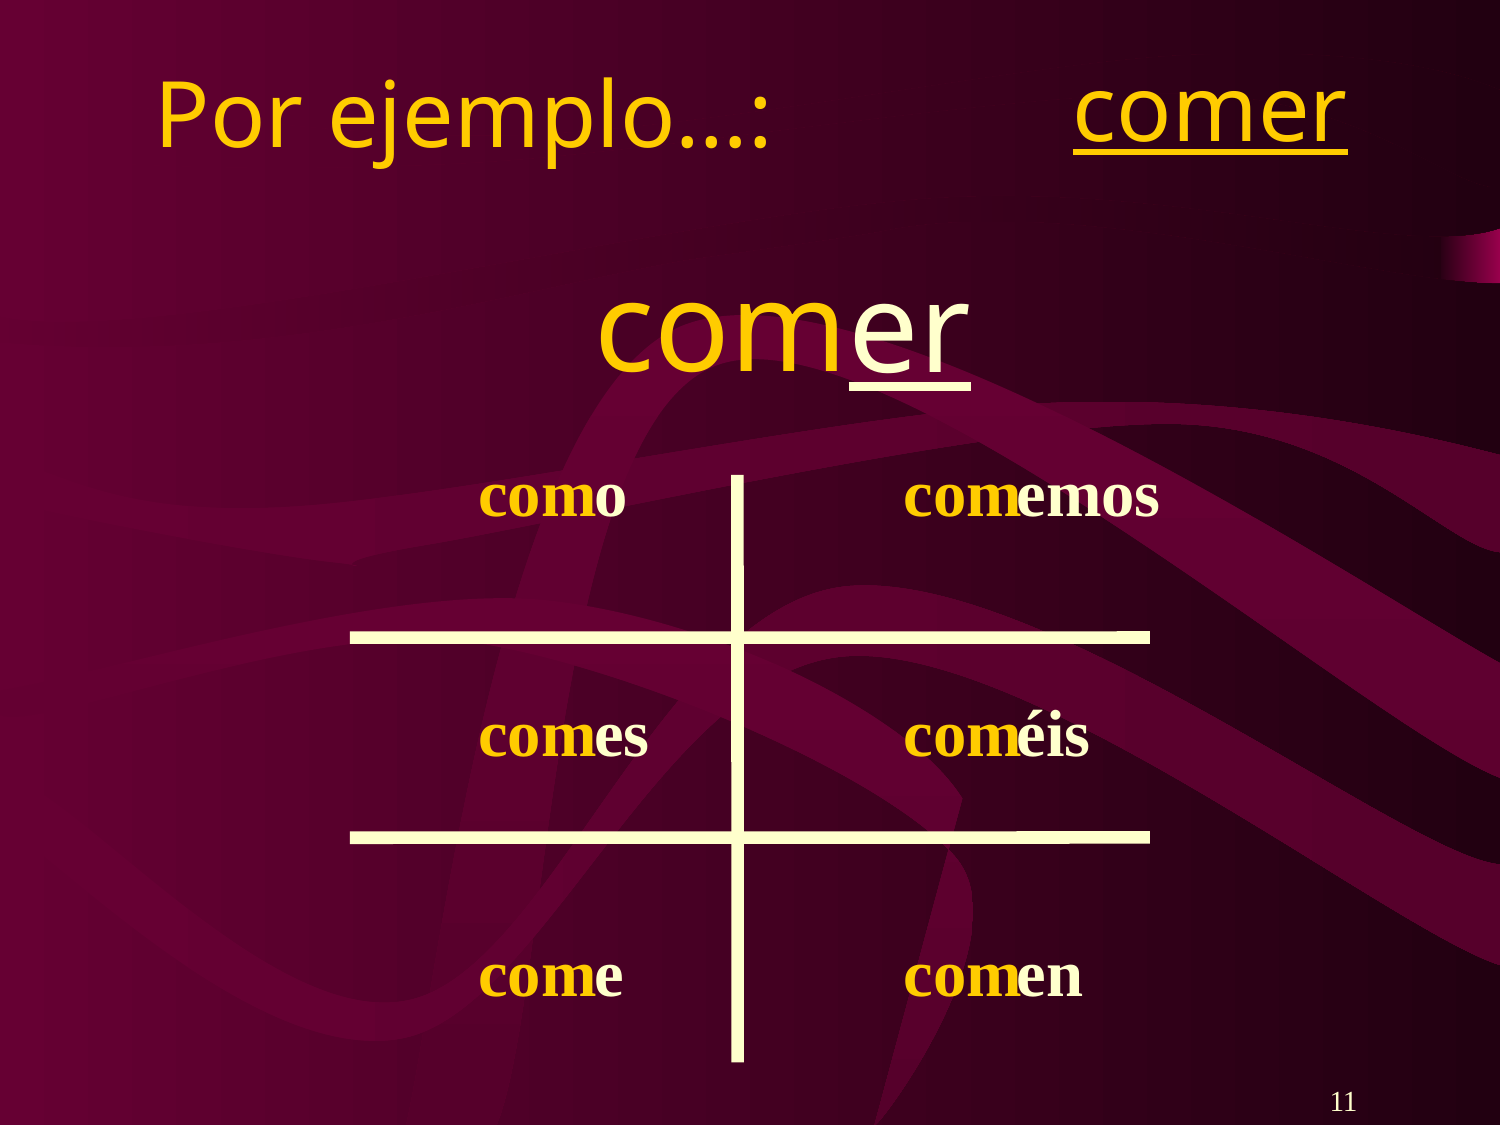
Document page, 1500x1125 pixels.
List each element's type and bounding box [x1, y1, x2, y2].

text_box [587, 449, 1169, 1016]
text_box [0, 0, 1500, 1125]
text_box [349, 449, 1151, 1063]
